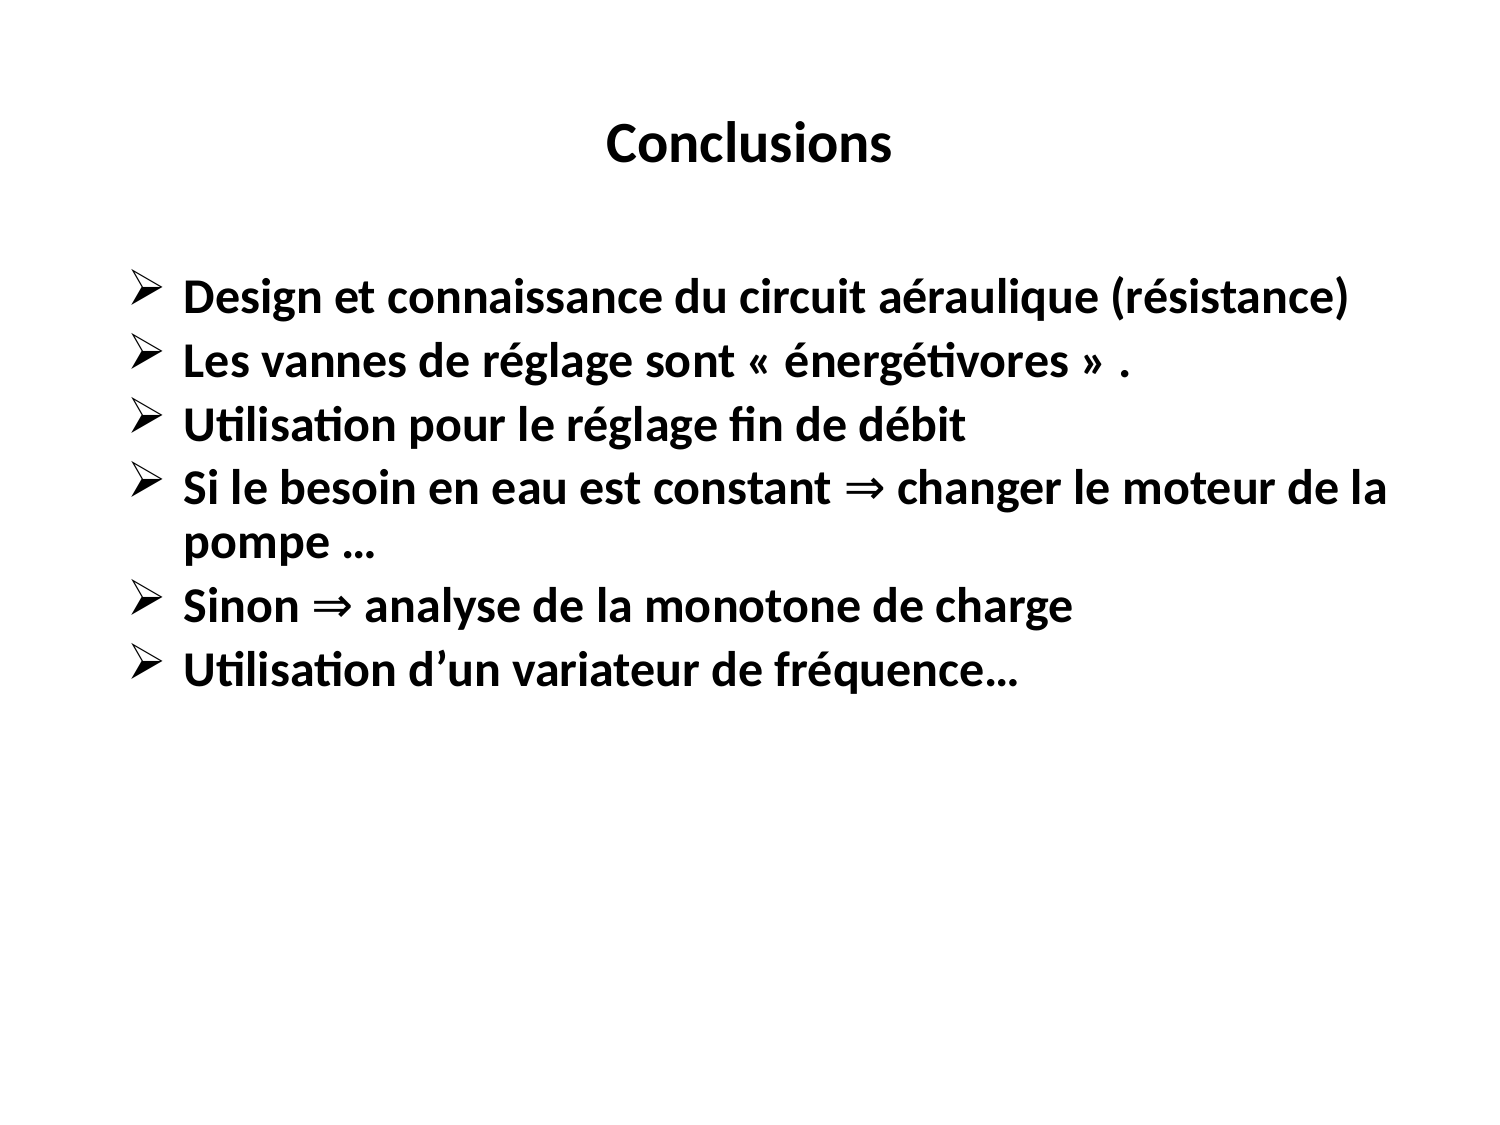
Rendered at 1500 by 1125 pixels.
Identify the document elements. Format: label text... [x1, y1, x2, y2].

title Conclusions [75, 45, 1425, 233]
list Design et connaissance du circuit aéraulique (résistance) Les vannes de réglage sont « énergétivores » . Utilisation pour le réglage fin de débit Si le besoin en eau est constant ⇒ changer le moteur de la pompe … Sinon ⇒ analyse de la monotone de charge Utilisation d’un variateur de fréquence… [112, 262, 1438, 750]
